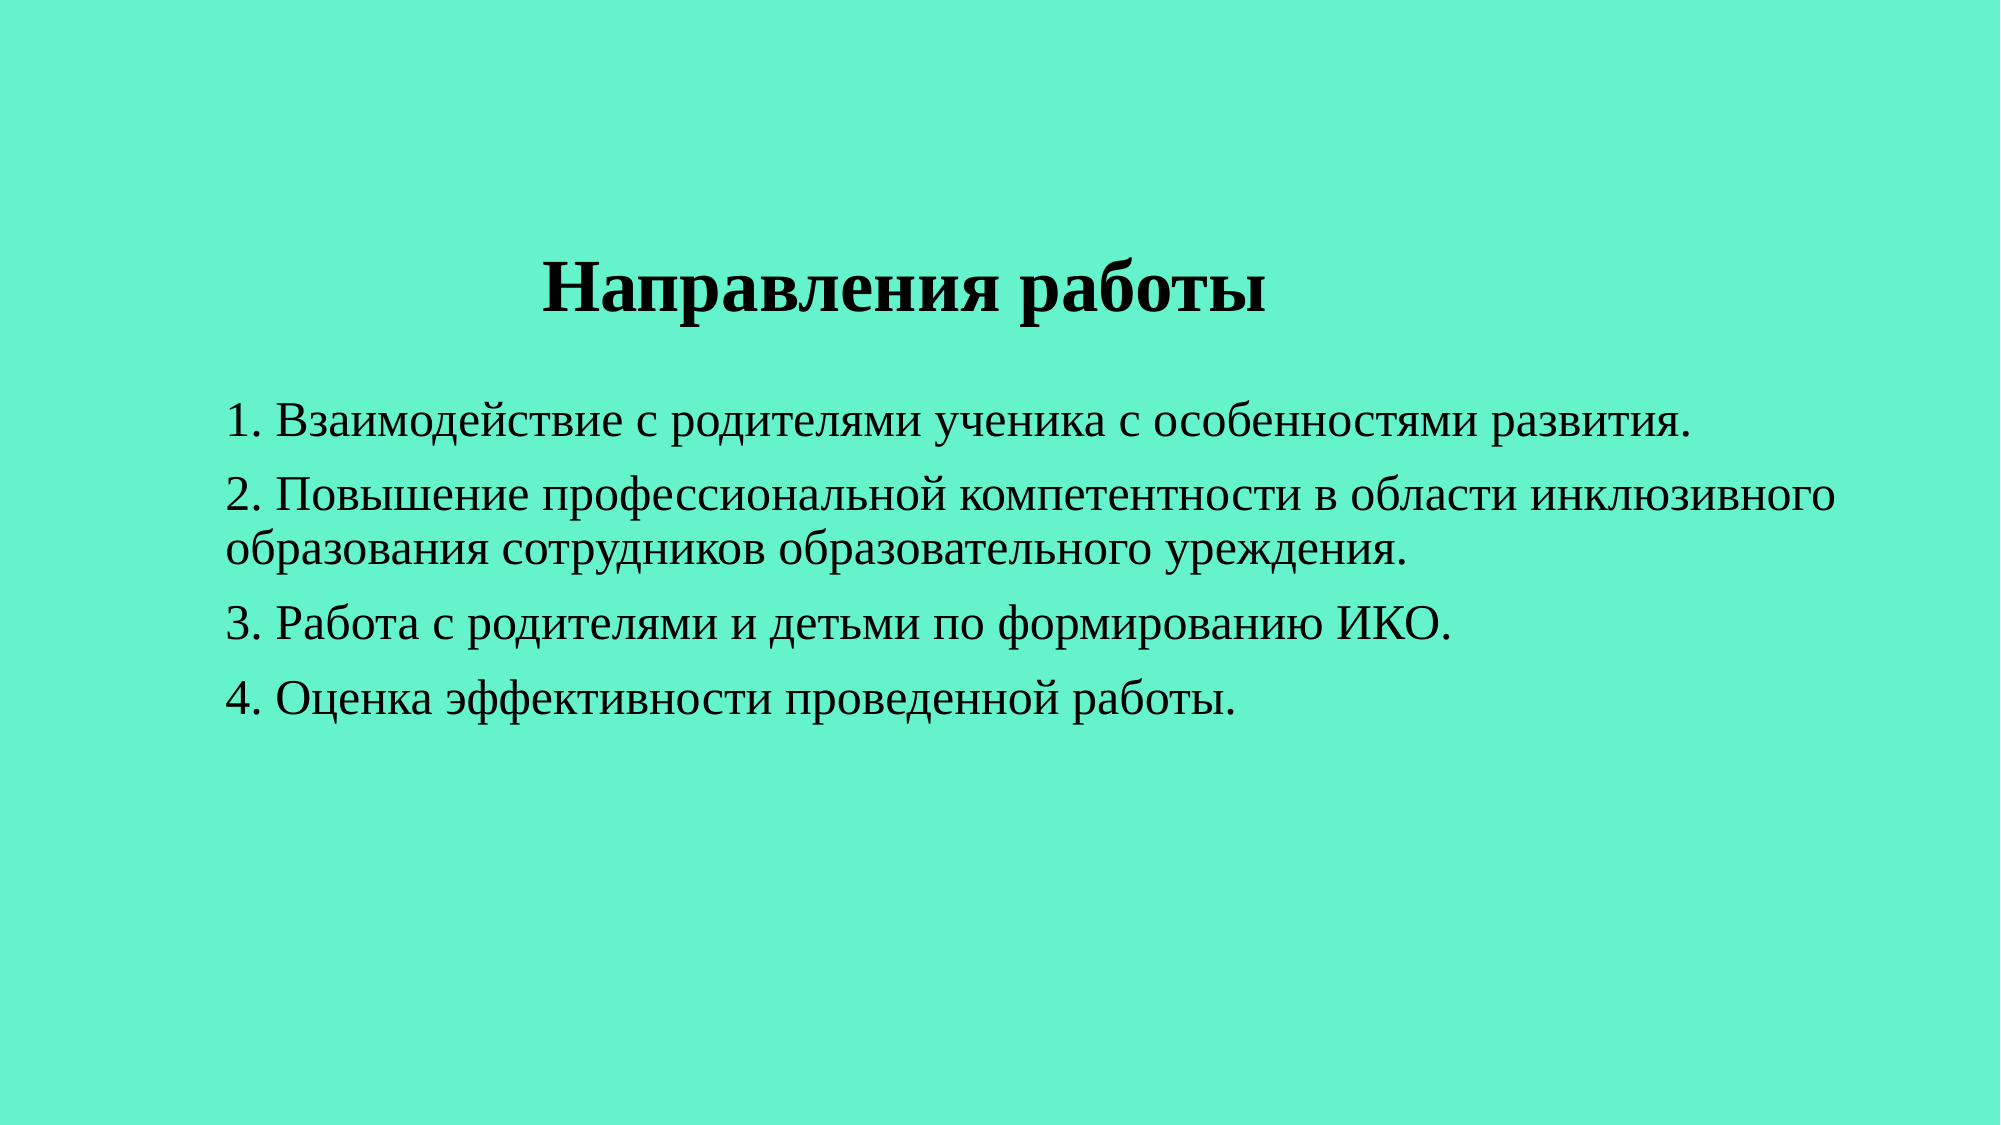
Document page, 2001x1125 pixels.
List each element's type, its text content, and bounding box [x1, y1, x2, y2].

title Направления работы [152, 200, 1896, 336]
subtitle 1. Взаимодействие с родителями ученика с особенностями развития. 2. Повышение профессиональной компетентности в области инклюзивного образования сотрудников образовательного уреждения. 3. Работа с родителями и детьми по формированию ИКО. 4. Оценка эффективности проведенной работы. [210, 385, 1896, 929]
